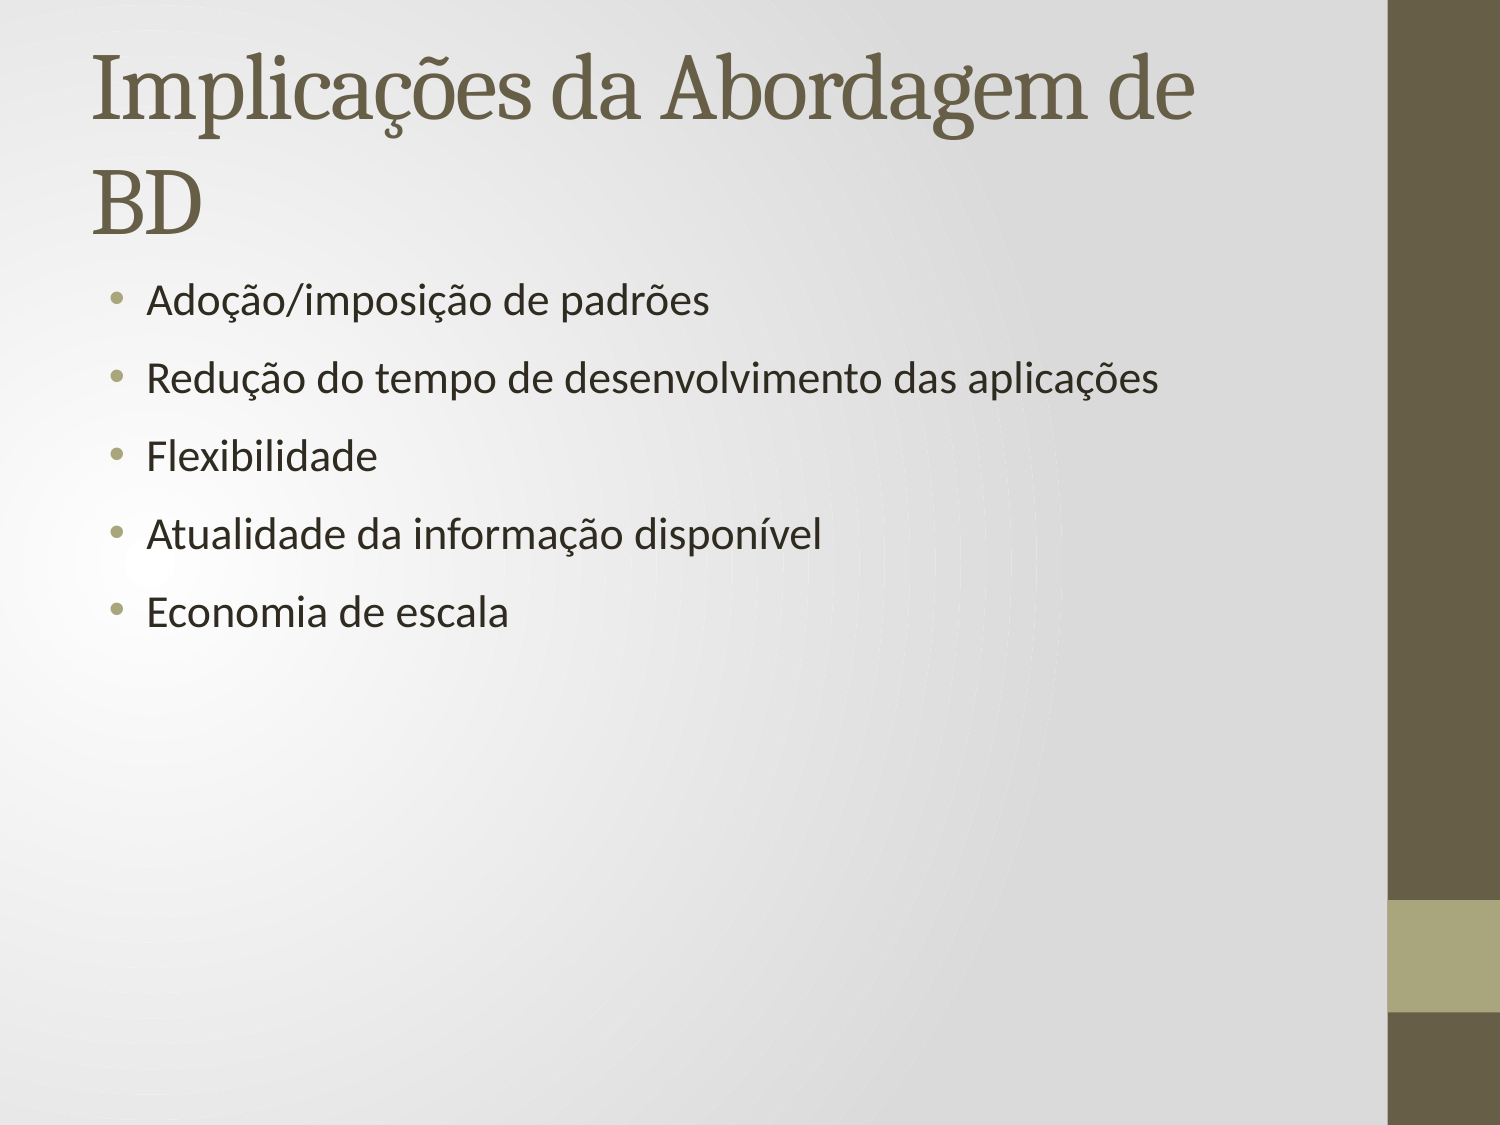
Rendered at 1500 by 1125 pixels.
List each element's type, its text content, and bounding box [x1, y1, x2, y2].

title Implicações da Abordagem de BD [75, 45, 1325, 233]
list Adoção/imposição de padrões Redução do tempo de desenvolvimento das aplicações Flexibilidade Atualidade da informação disponível Economia de escala [75, 262, 1325, 1050]
